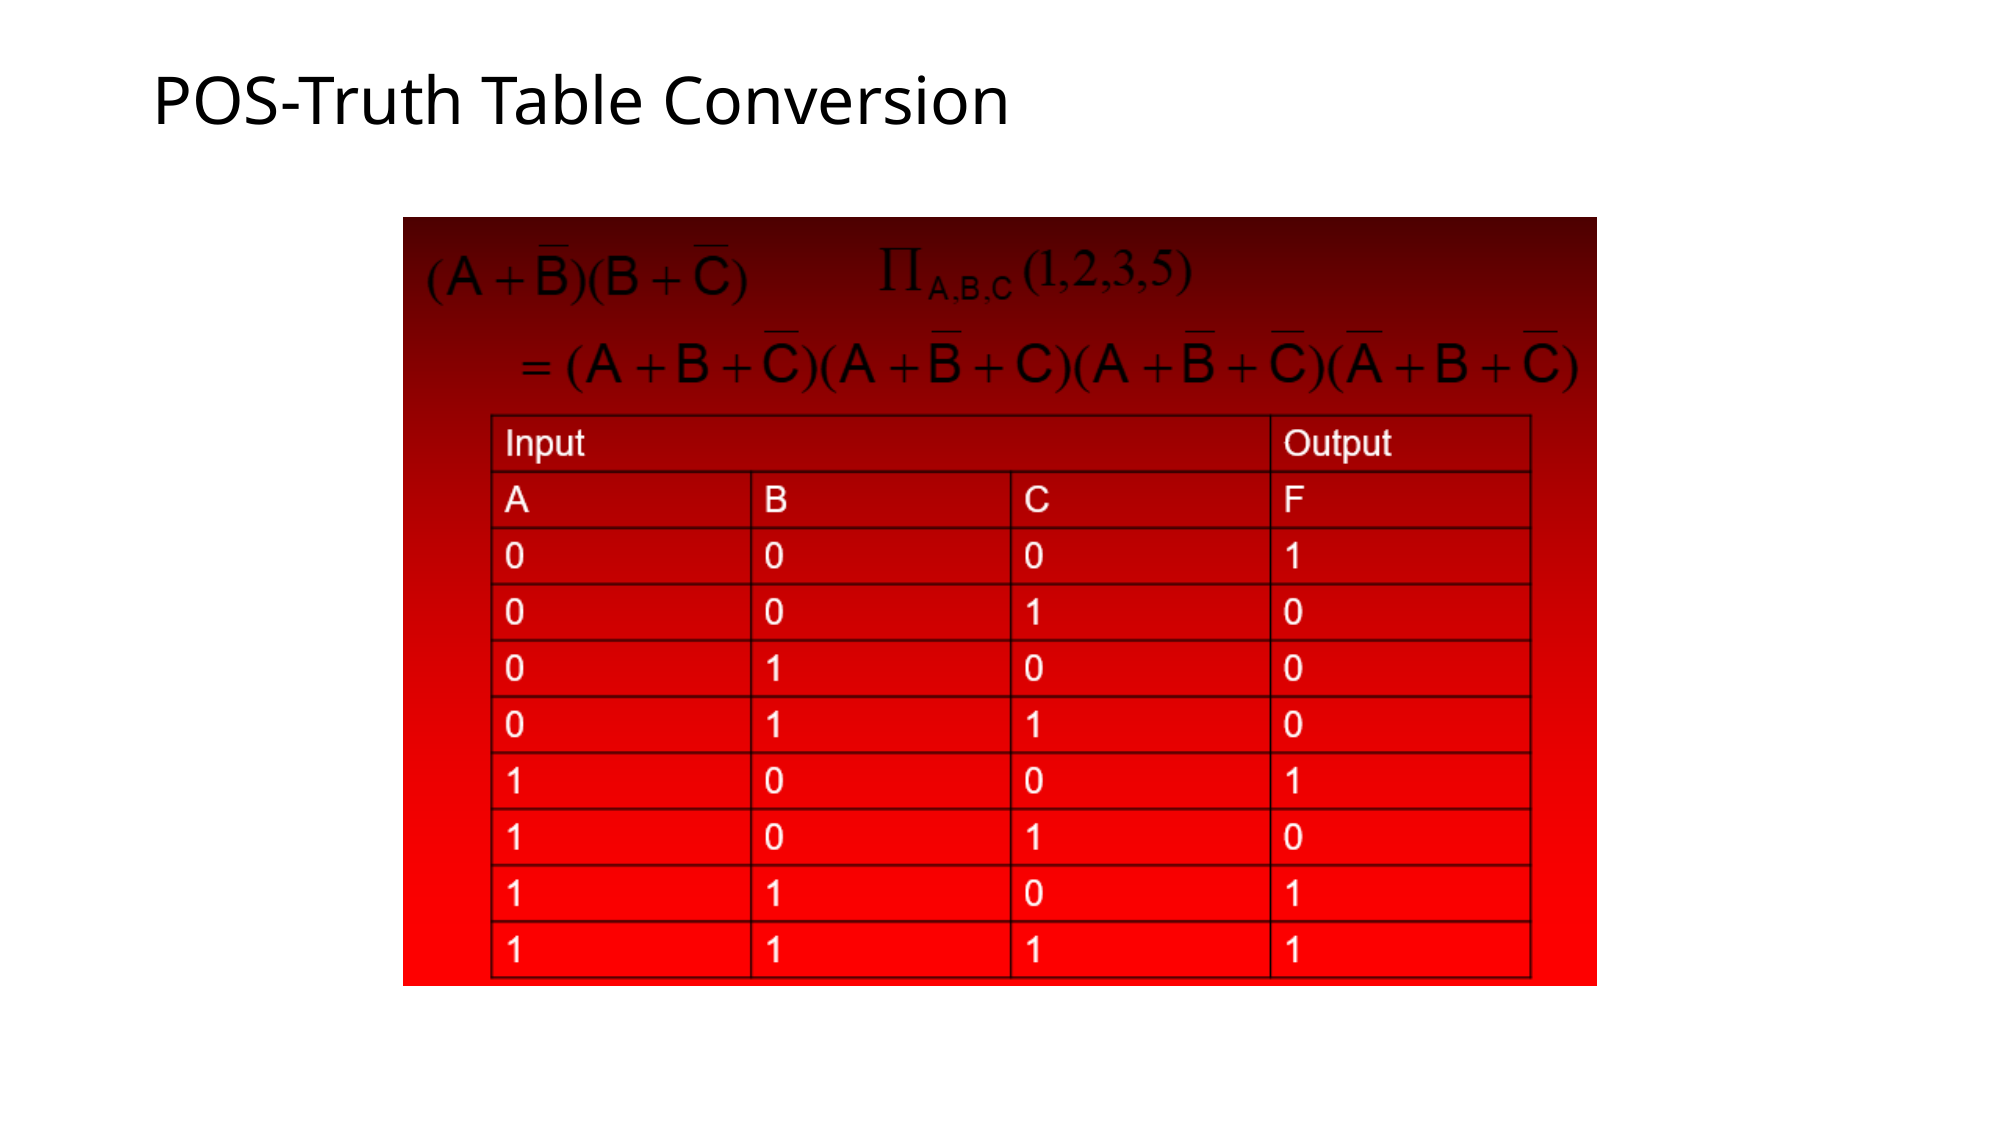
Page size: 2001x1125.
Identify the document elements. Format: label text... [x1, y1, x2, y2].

title POS-Truth Table Conversion [137, 59, 1863, 147]
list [403, 217, 1596, 986]
